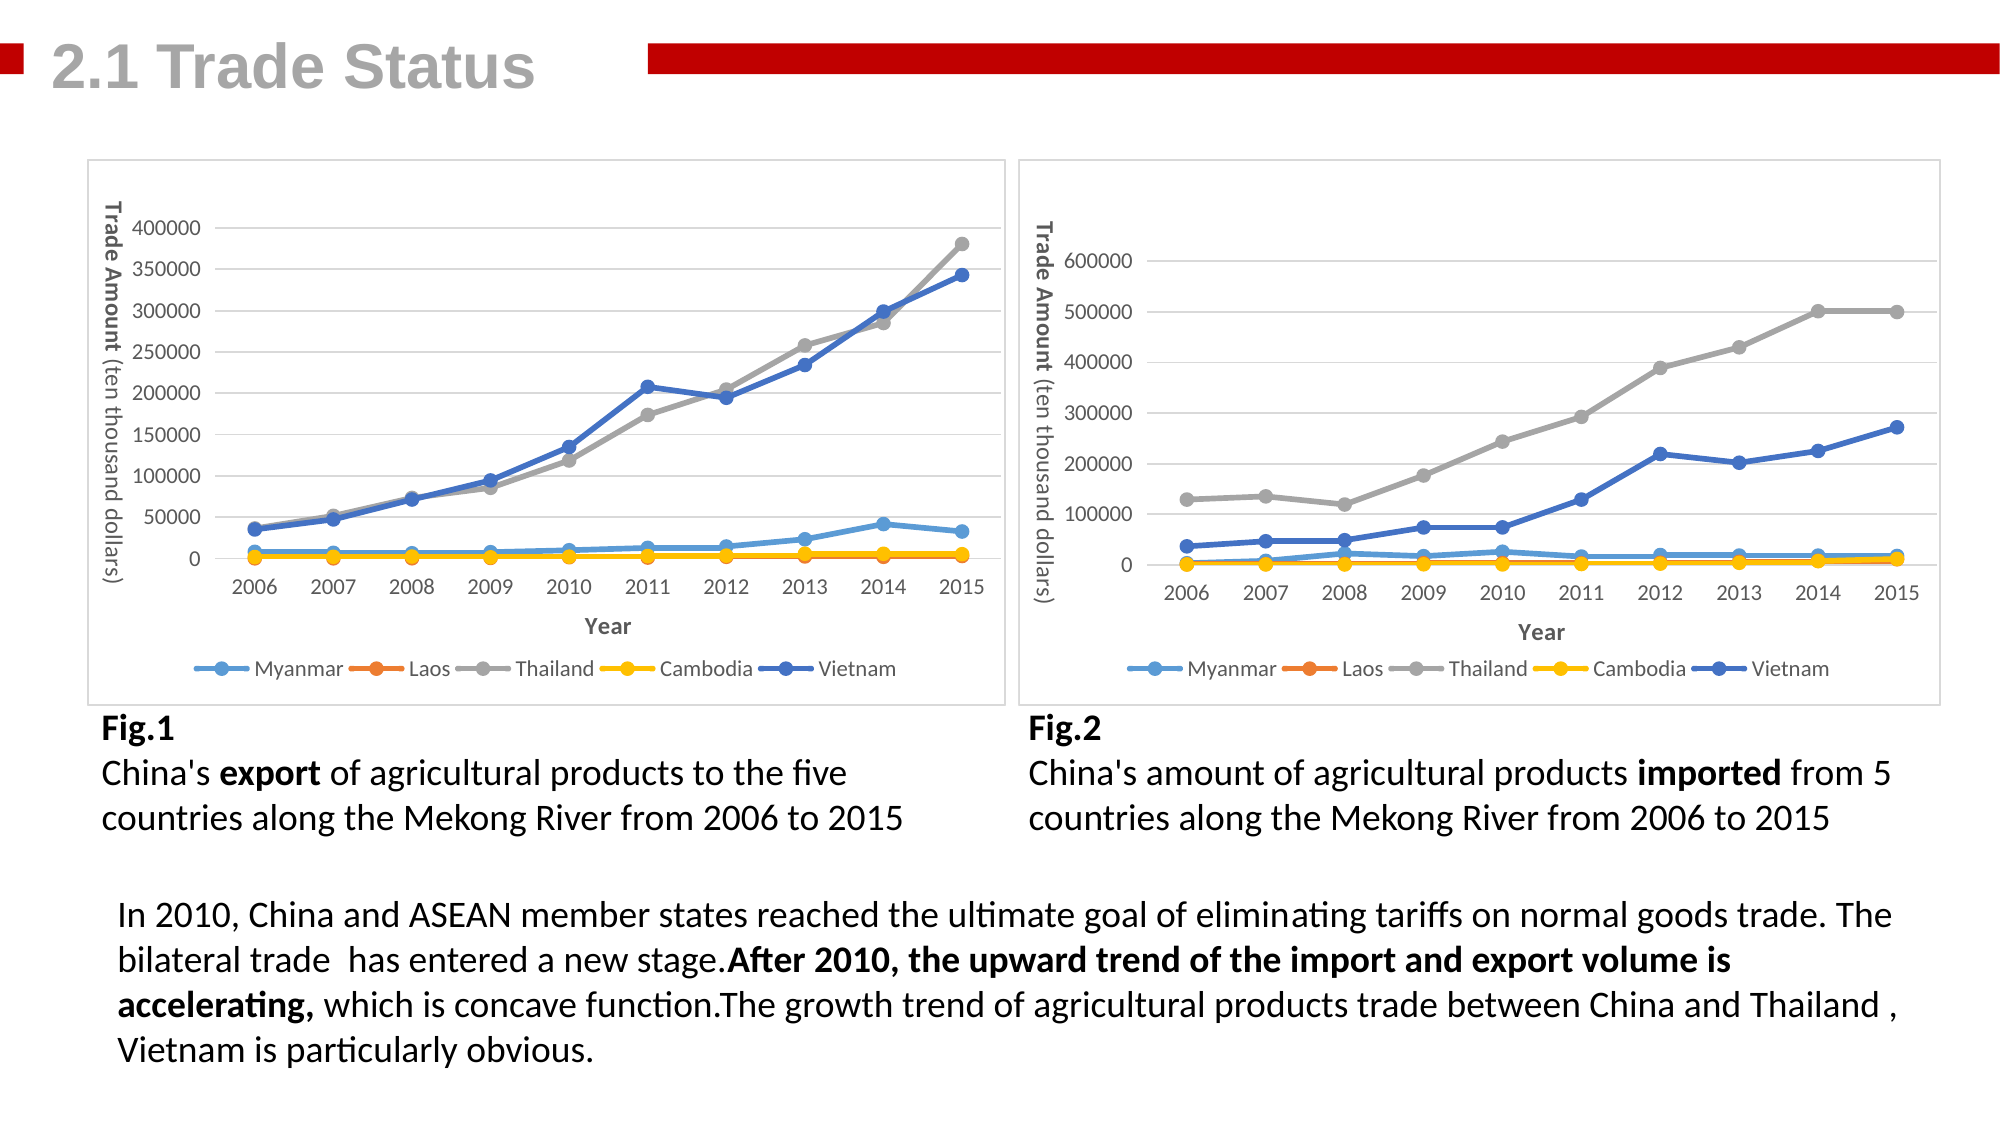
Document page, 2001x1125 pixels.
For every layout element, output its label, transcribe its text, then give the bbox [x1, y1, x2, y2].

picture [1018, 159, 1947, 709]
text_box [647, 42, 2000, 75]
picture [86, 159, 1012, 709]
text_box 2.1 Trade Status [51, 25, 555, 102]
text_box In 2010, China and ASEAN member states reached the ultimate goal of eliminating tariffs on normal goods trade. The bilateral trade has entered a new stage.After 2010, the upward trend of the import and export volume is accelerating, which is concave function.The growth trend of agricultural products trade between China and Thailand , Vietnam is particularly obvious. [102, 882, 1938, 1077]
text_box [0, 42, 25, 75]
text_box Fig.2 China's amount of agricultural products imported from 5 countries along the Mekong River from 2006 to 2015 [1013, 695, 1938, 845]
text_box Fig.1 China's export of agricultural products to the five countries along the Mekong River from 2006 to 2015 [86, 709, 1012, 846]
